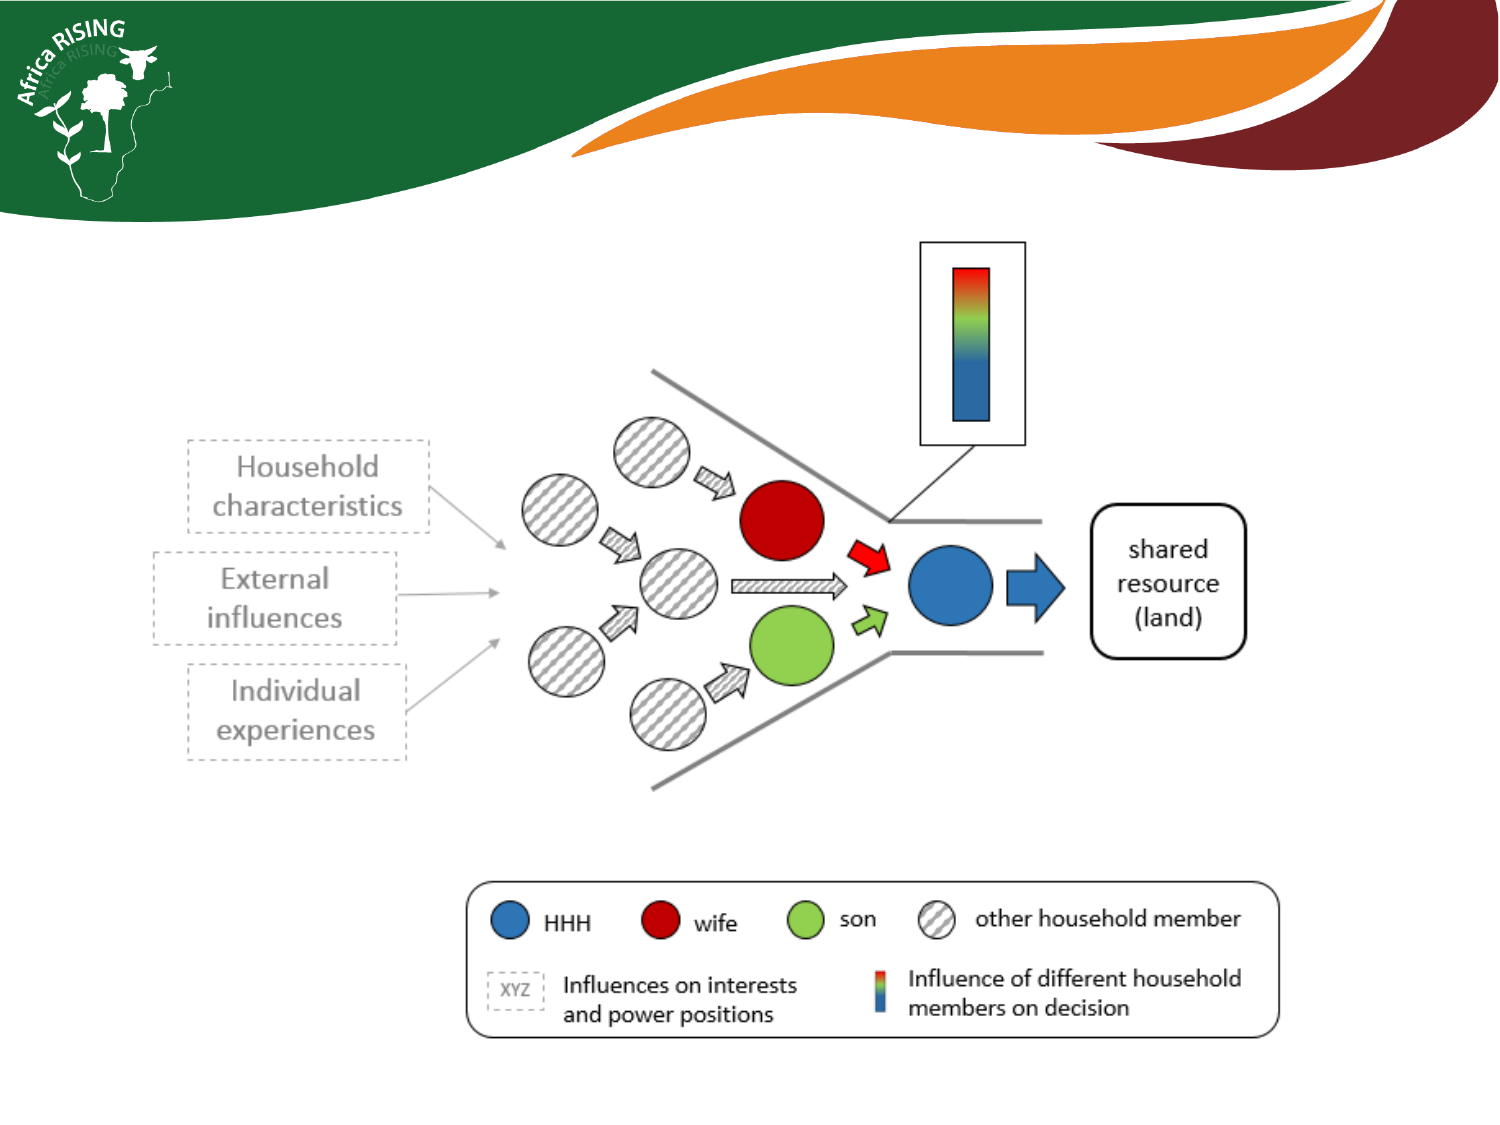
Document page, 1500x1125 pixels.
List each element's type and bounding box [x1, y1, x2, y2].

picture [0, 0, 1499, 222]
picture [137, 224, 1313, 1063]
